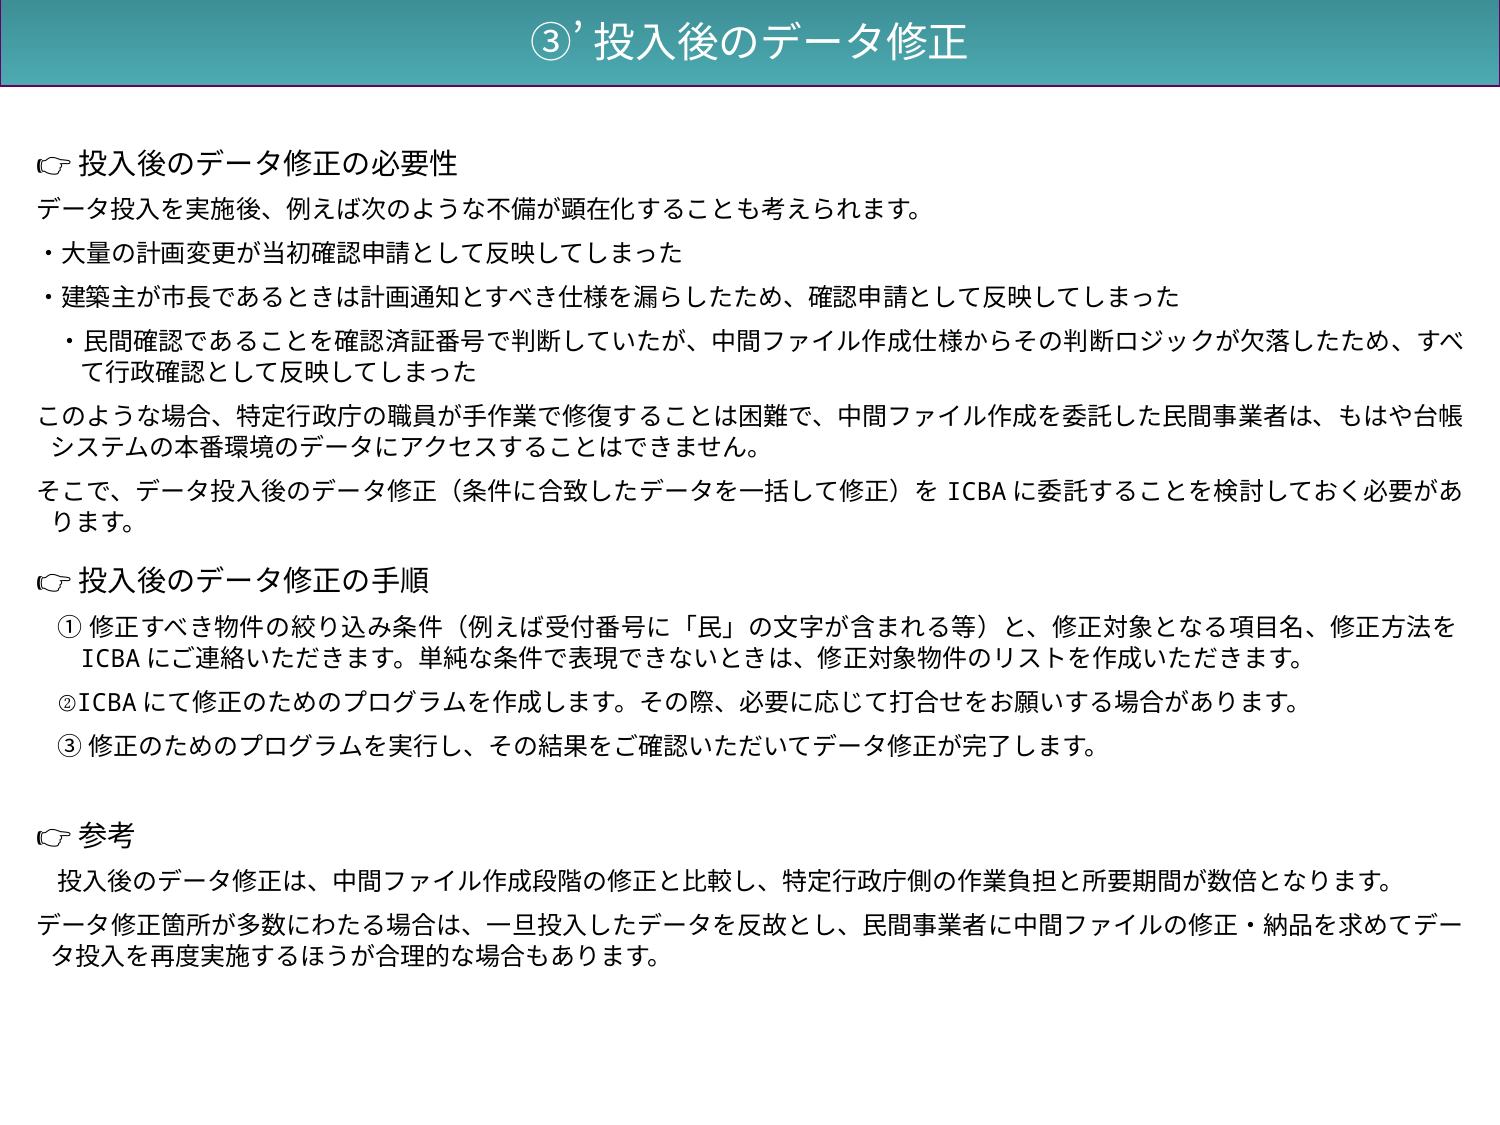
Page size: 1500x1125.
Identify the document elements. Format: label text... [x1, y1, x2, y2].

text_box 👉投入後のデータ修正の手順 ①修正すべき物件の絞り込み条件（例えば受付番号に「民」の文字が含まれる等）と、修正対象となる項目名、修正方法をICBAにご連絡いただきます。単純な条件で表現できないときは、修正対象物件のリストを作成いただきます。 ②ICBAにて修正のためのプログラムを作成します。その際、必要に応じて打合せをお願いする場合があります。 ③修正のためのプログラムを実行し、その結果をご確認いただいてデータ修正が完了します。 [24, 555, 1476, 768]
text_box 👉参考 投入後のデータ修正は、中間ファイル作成段階の修正と比較し、特定行政庁側の作業負担と所要期間が数倍となります。 データ修正箇所が多数にわたる場合は、一旦投入したデータを反故とし、民間事業者に中間ファイルの修正・納品を求めてデータ投入を再度実施するほうが合理的な場合もあります。 [24, 809, 1476, 978]
text_box 👉投入後のデータ修正の必要性 データ投入を実施後、例えば次のような不備が顕在化することも考えられます。 ・大量の計画変更が当初確認申請として反映してしまった ・建築主が市長であるときは計画通知とすべき仕様を漏らしたため、確認申請として反映してしまった ・民間確認であることを確認済証番号で判断していたが、中間ファイル作成仕様からその判断ロジックが欠落したため、すべて行政確認として反映してしまった このような場合、特定行政庁の職員が手作業で修復することは困難で、中間ファイル作成を委託した民間事業者は、もはや台帳システムの本番環境のデータにアクセスすることはできません。 そこで、データ投入後のデータ修正（条件に合致したデータを一括して修正）をICBAに委託することを検討しておく必要があります。 [24, 137, 1476, 544]
text_box ③’投入後のデータ修正 [0, 0, 1500, 86]
